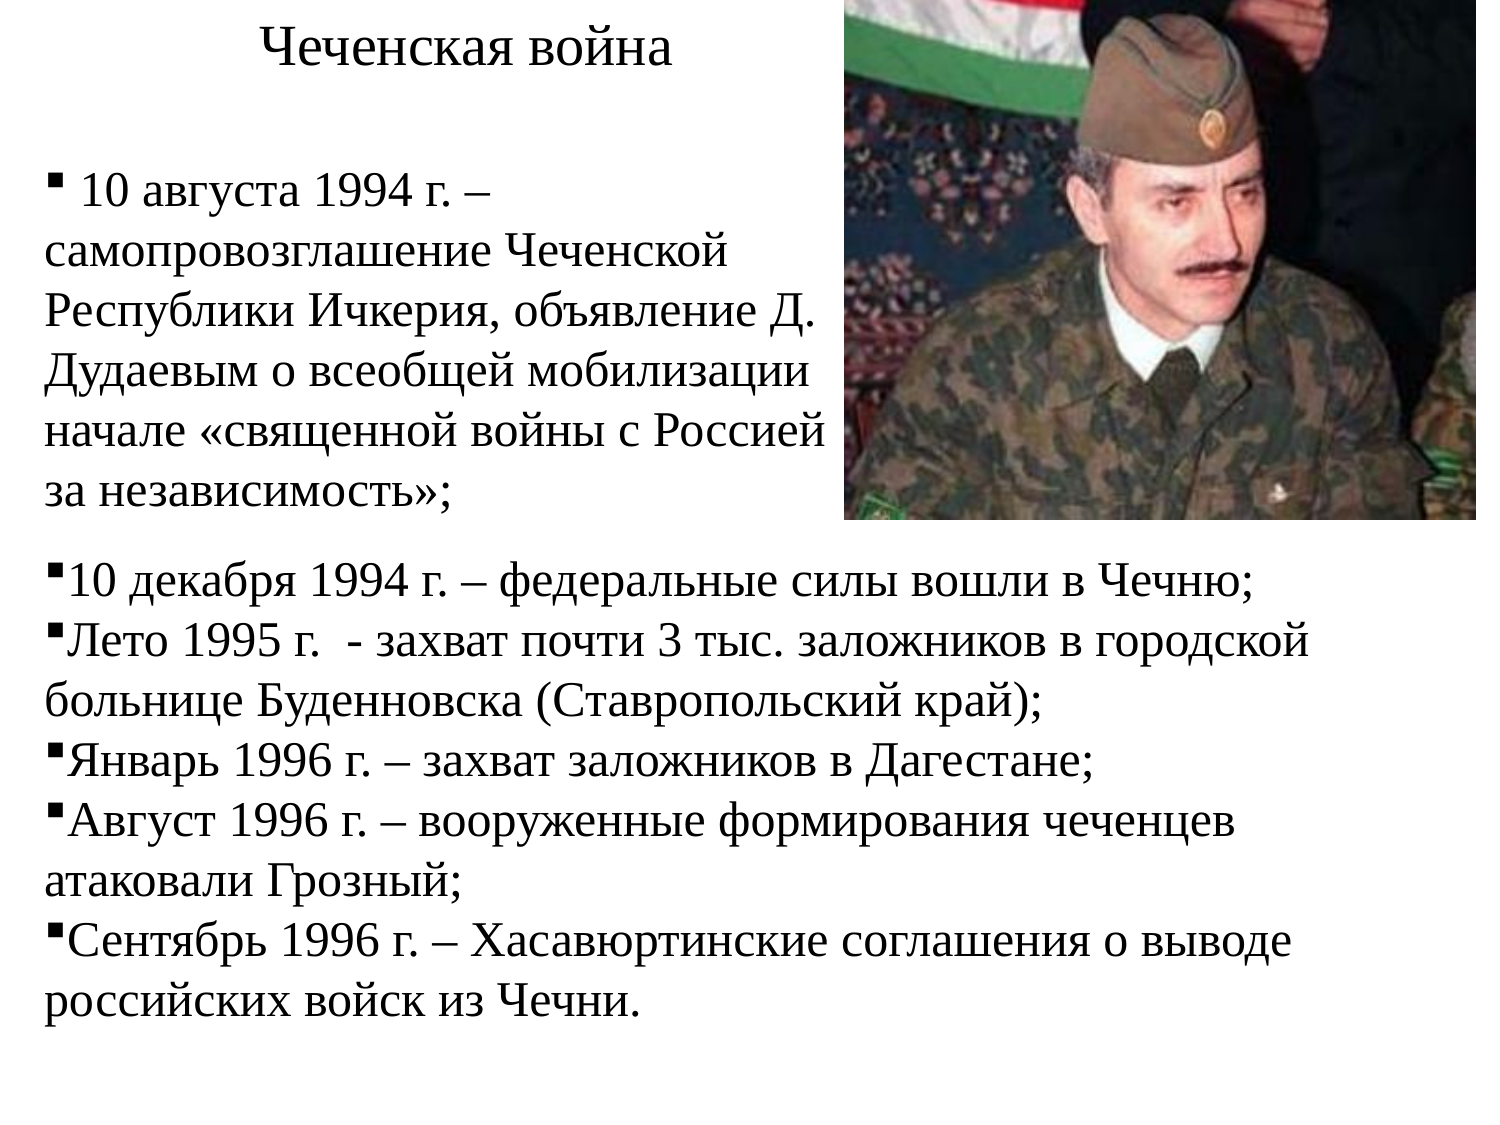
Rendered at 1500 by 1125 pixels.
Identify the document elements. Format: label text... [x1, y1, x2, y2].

text_box 10 декабря 1994 г. – федеральные силы вошли в Чечню; Лето 1995 г. - захват почти 3 тыс. заложников в городской больнице Буденновска (Ставропольский край); Январь 1996 г. – захват заложников в Дагестане; Август 1996 г. – вооруженные формирования чеченцев атаковали Грозный; Сентябрь 1996 г. – Хасавюртинские соглашения о выводе российских войск из Чечни. [29, 538, 1424, 1034]
text_box Чеченская война [0, 0, 842, 85]
text_box 10 августа 1994 г. – самопровозглашение Чеченской Республики Ичкерия, объявление Д. Дудаевым о всеобщей мобилизации начале «священной войны с Россией за независимость»; [29, 148, 840, 524]
picture [844, 0, 1476, 520]
